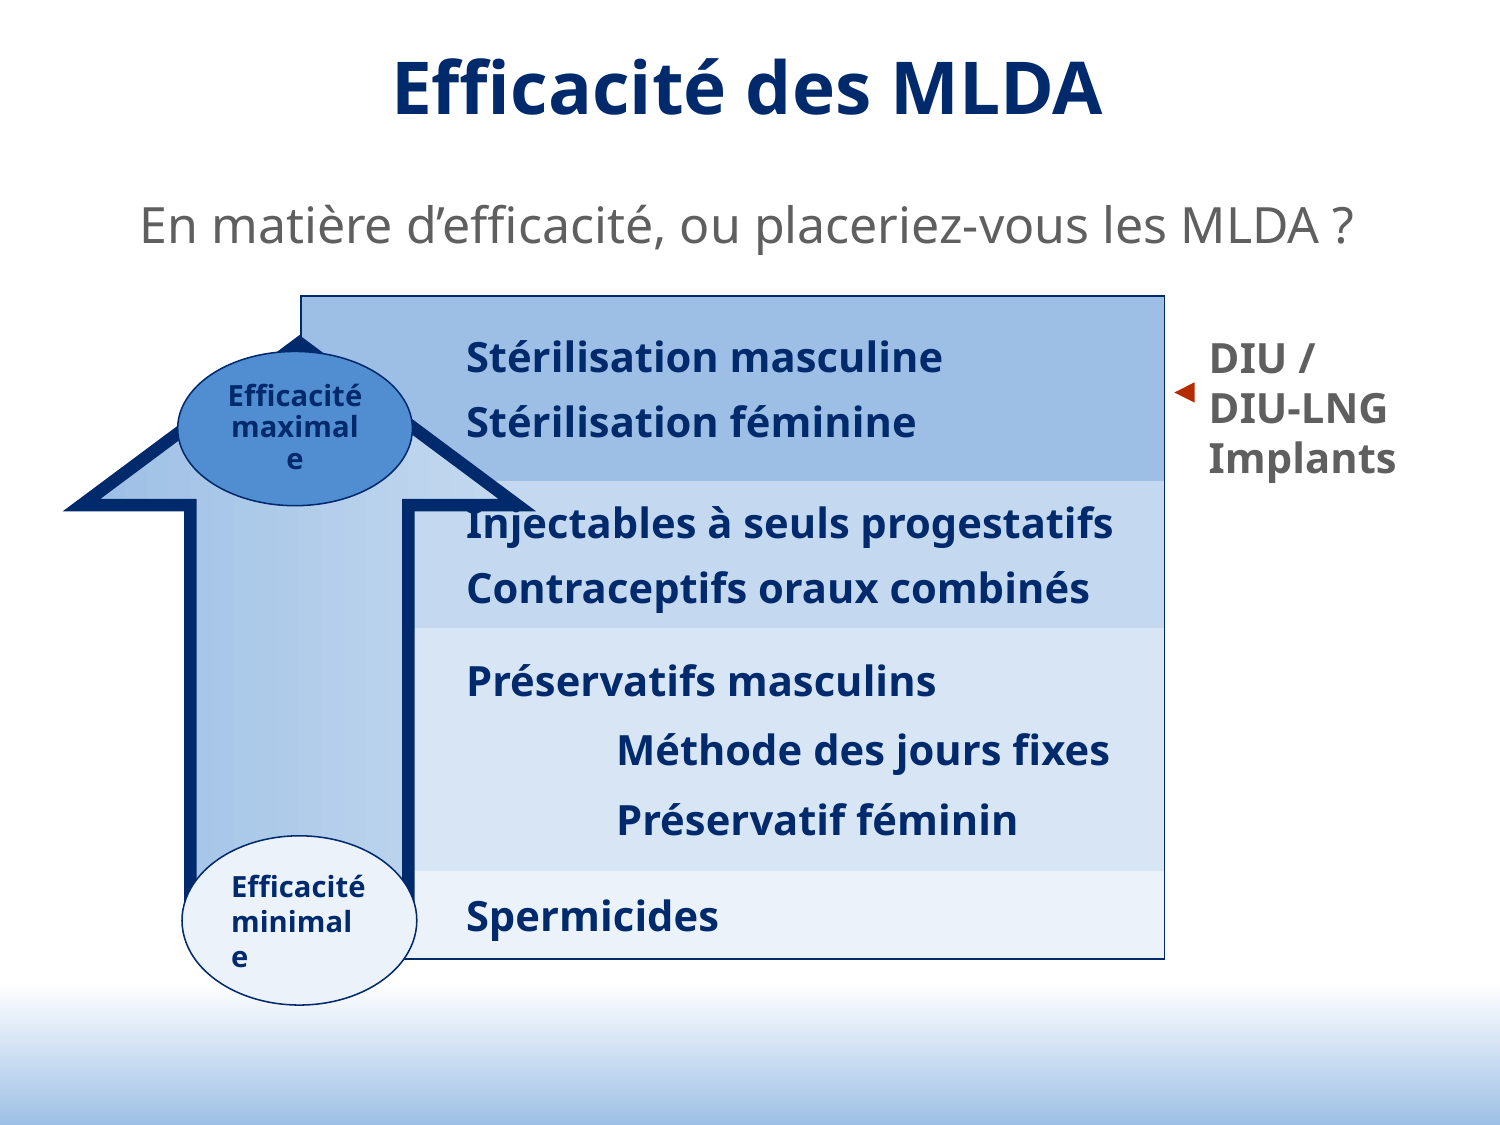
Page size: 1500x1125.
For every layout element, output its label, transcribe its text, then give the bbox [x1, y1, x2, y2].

table_header Stérilisation masculine Stérilisation féminine [302, 297, 1164, 481]
table_cell Préservatifs masculins Méthode des jours fixes Préservatif féminin [494, 628, 1164, 871]
title Efficacité des MLDA [72, 0, 1423, 97]
text_box En matière d’efficacité, ou placeriez-vous les MLDA ? [78, 191, 1417, 263]
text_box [1174, 324, 1423, 492]
text_box Efficacité minimale [197, 963, 401, 1006]
table_cell Spermicides [493, 871, 1164, 958]
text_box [109, 300, 490, 955]
table_cell Injectables à seuls progestatifs Contraceptifs oraux combinés [494, 481, 1164, 628]
